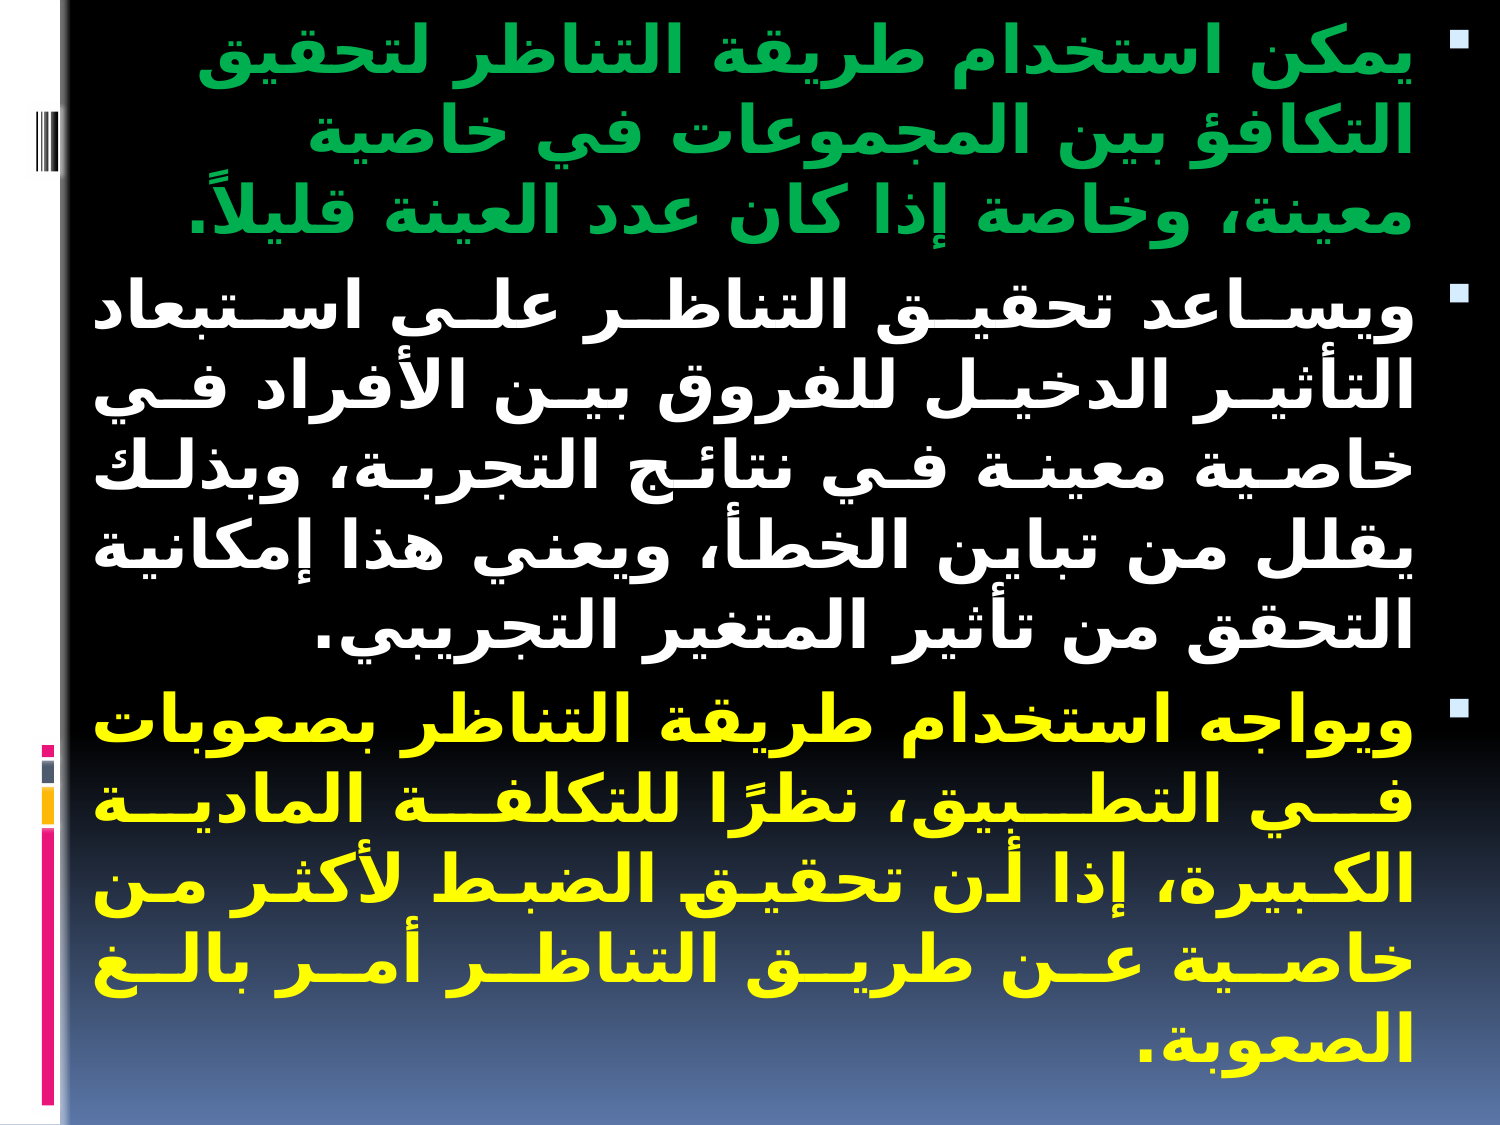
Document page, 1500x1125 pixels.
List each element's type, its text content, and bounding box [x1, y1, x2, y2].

list يمكن استخدام طريقة التناظر لتحقيق التكافؤ بين المجموعات في خاصية معينة، وخاصة إذا كان عدد العينة قليلاً. ويساعد تحقيق التناظر على استبعاد التأثير الدخيل للفروق بين الأفراد في خاصية معينة في نتائج التجربة، وبذلك يقلل من تباين الخطأ، ويعني هذا إمكانية التحقق من تأثير المتغير التجريبي. ويواجه استخدام طريقة التناظر بصعوبات في التطبيق، نظرًا للتكلفة المادية الكبيرة، إذا أن تحقيق الضبط لأكثر من خاصية عن طريق التناظر أمر بالغ الصعوبة. [76, 0, 1500, 1125]
